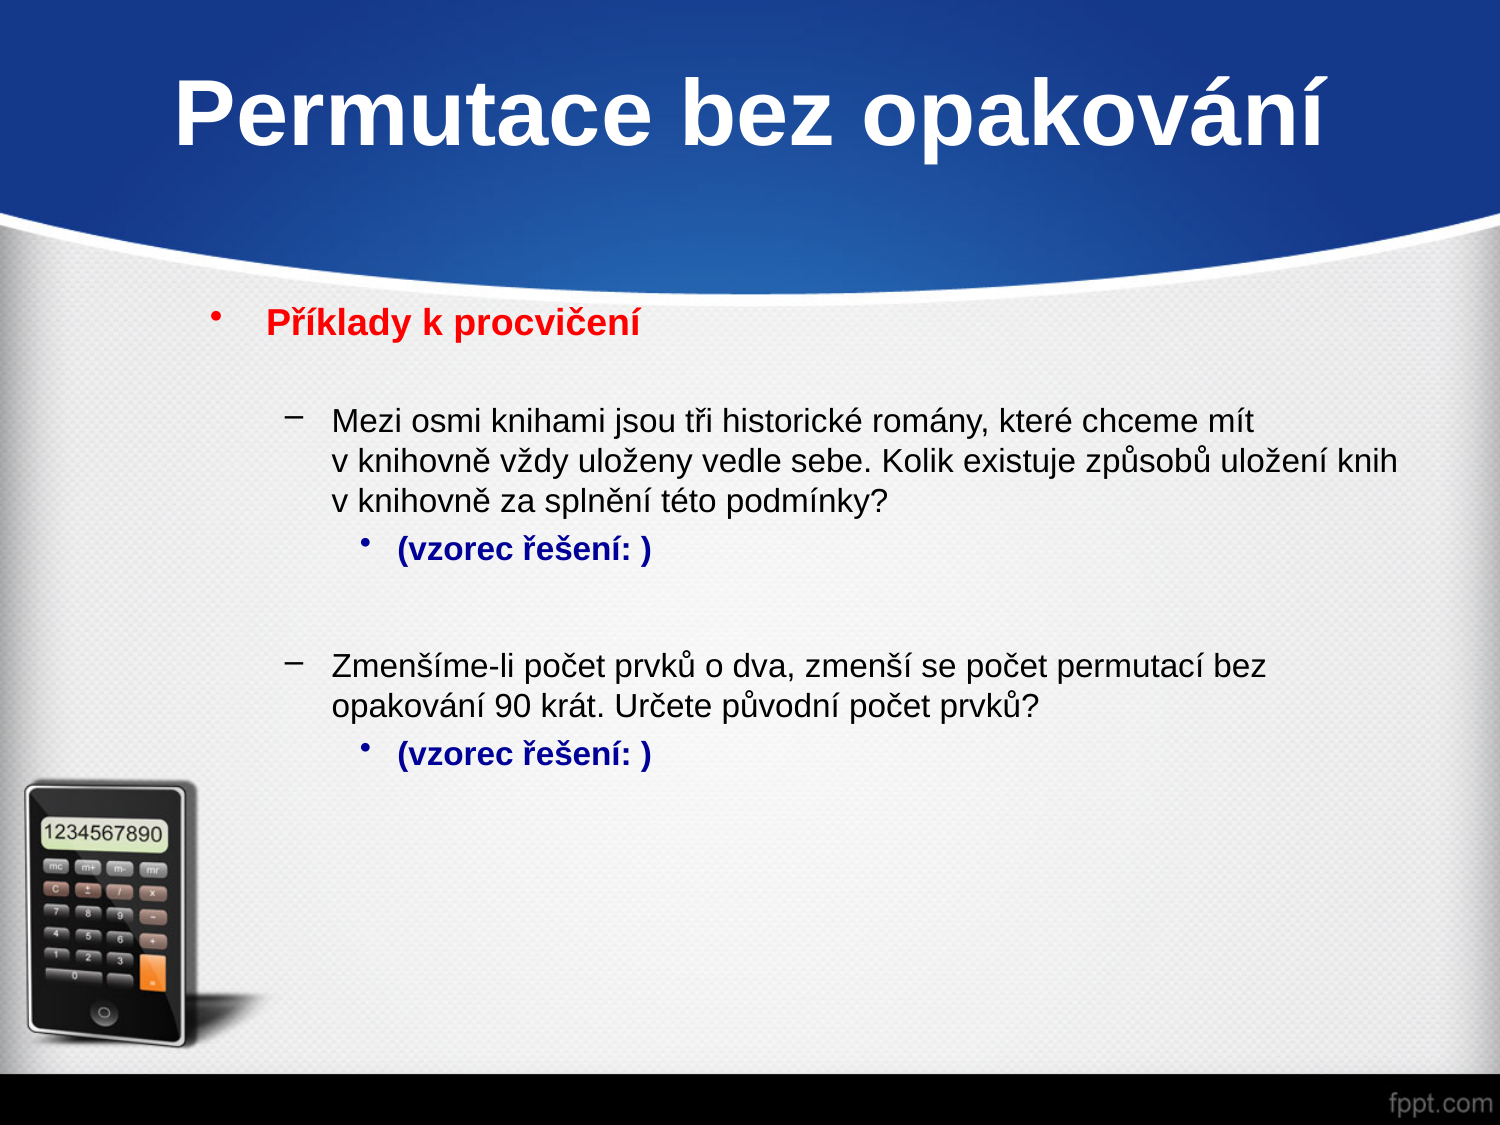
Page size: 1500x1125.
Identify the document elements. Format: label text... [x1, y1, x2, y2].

text_box Permutace bez opakování [64, 30, 1436, 185]
picture [0, 0, 1500, 1125]
